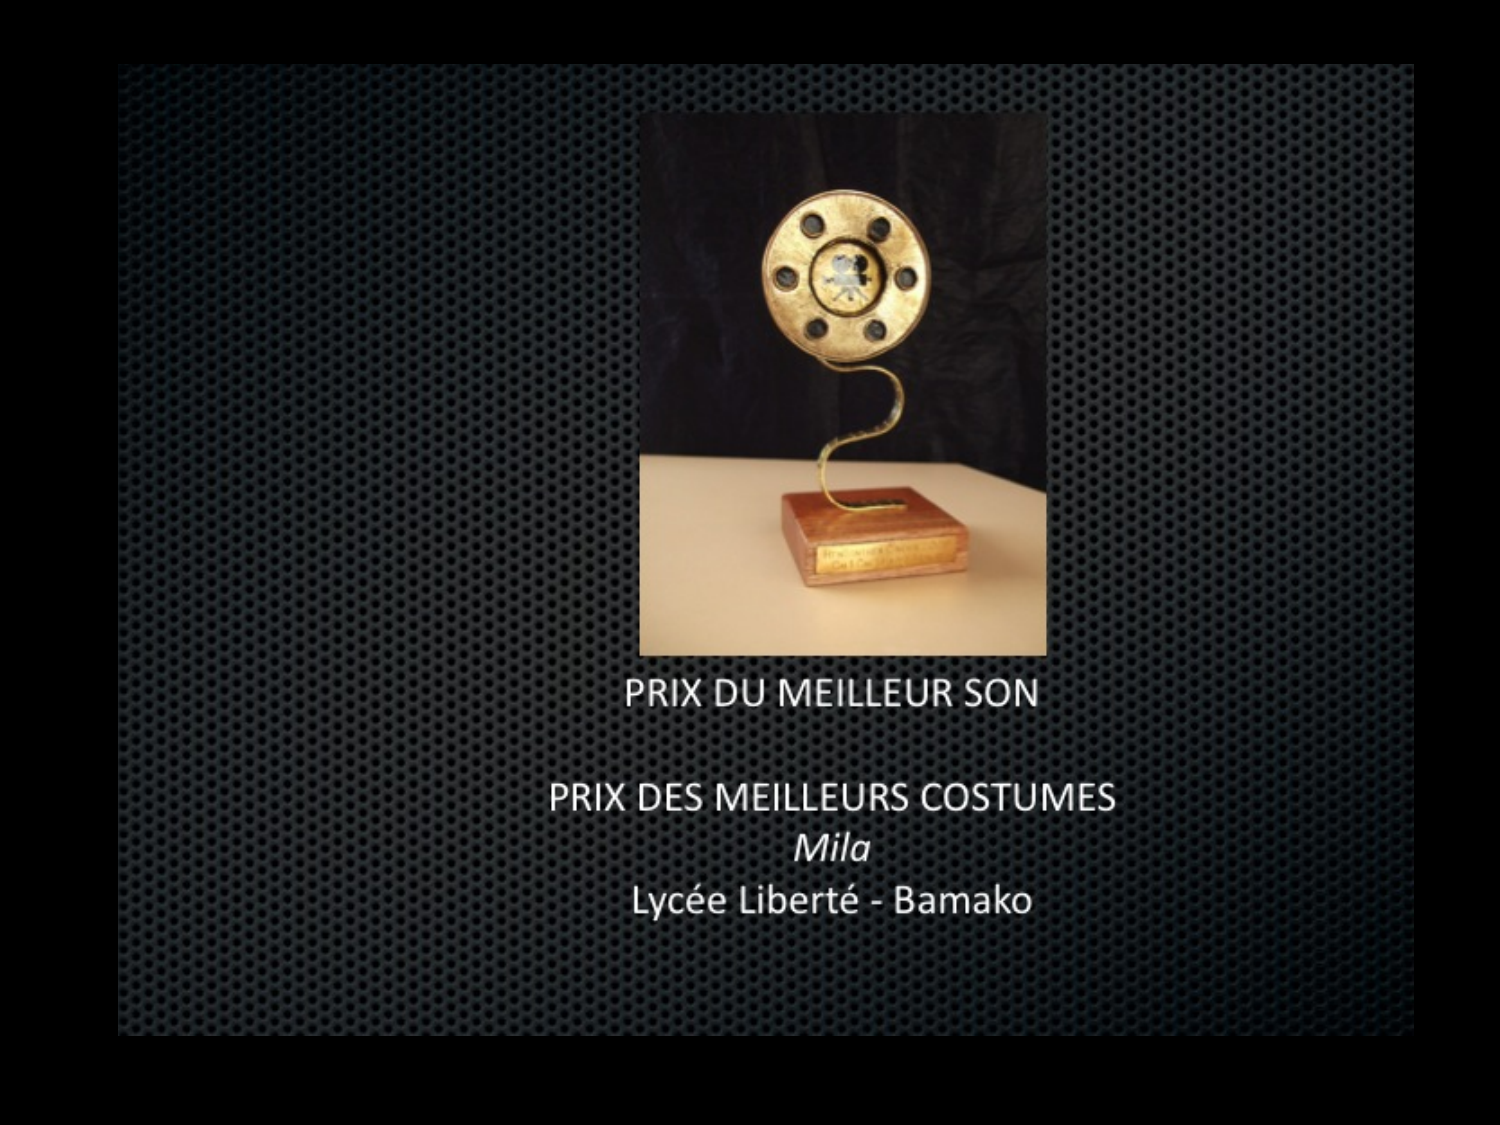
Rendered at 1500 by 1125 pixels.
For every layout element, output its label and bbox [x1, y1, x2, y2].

list [0, 64, 1500, 1036]
